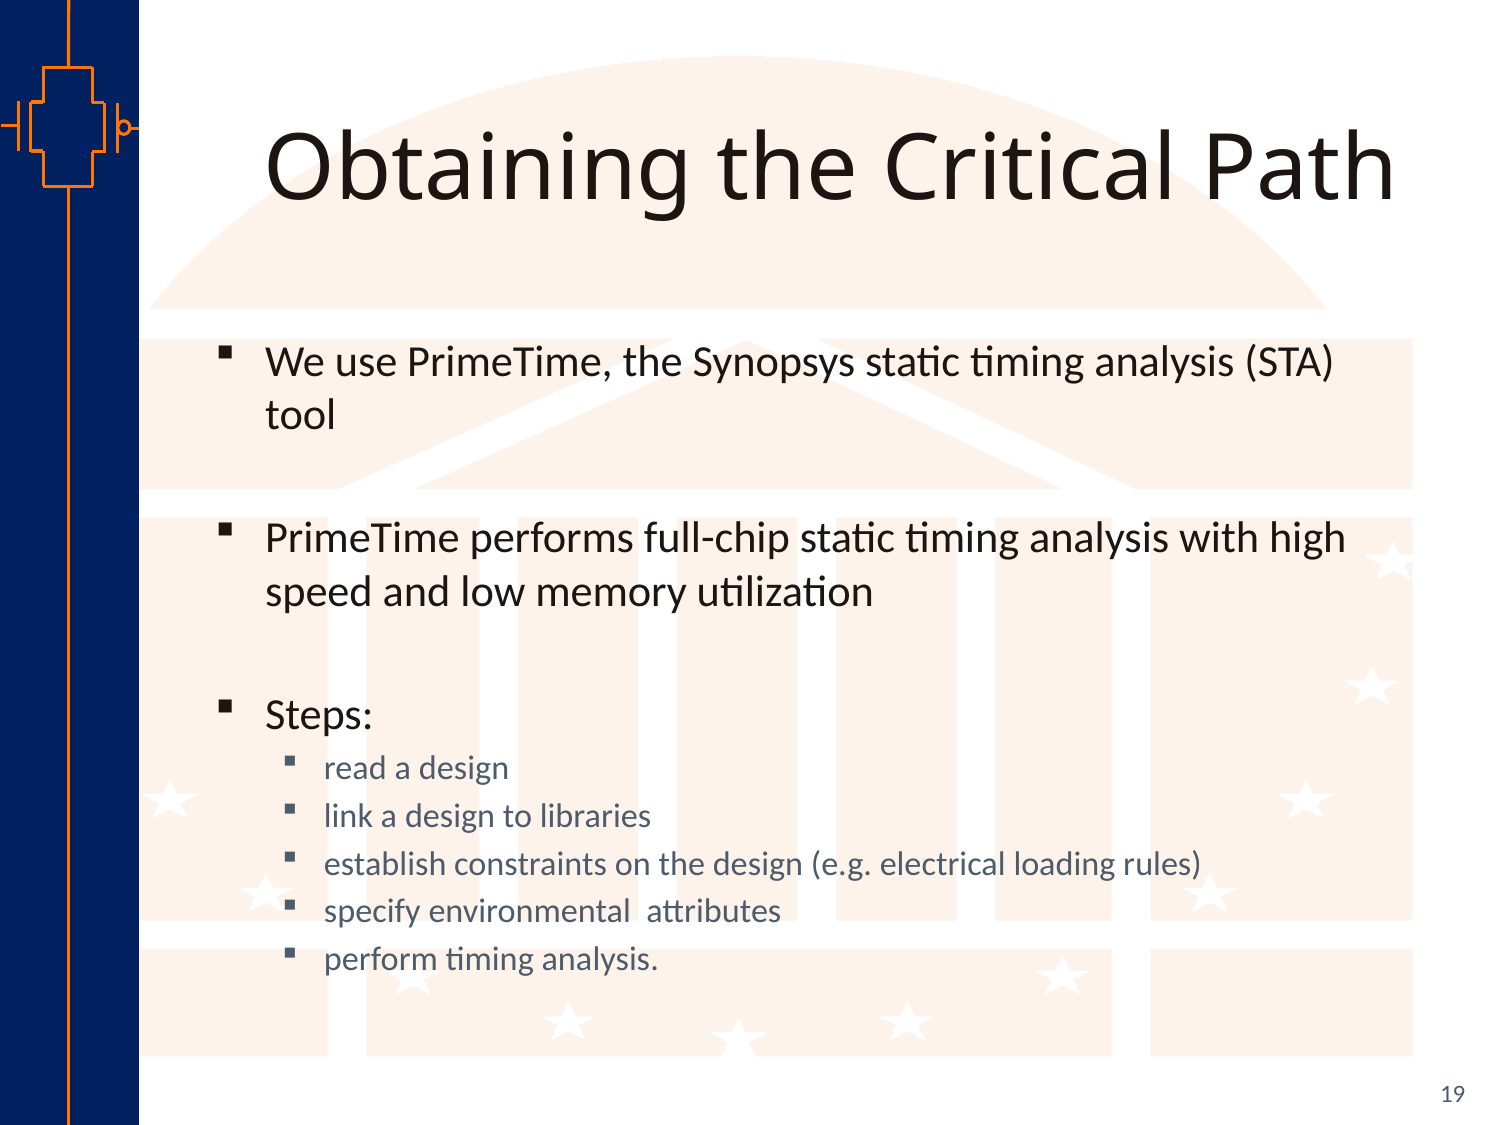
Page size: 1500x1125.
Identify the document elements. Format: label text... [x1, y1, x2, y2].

list We use PrimeTime, the Synopsys static timing analysis (STA) tool PrimeTime performs full-chip static timing analysis with high speed and low memory utilization Steps: read a design link a design to libraries establish constraints on the design (e.g. electrical loading rules) specify environmental attributes perform timing analysis. [199, 262, 1426, 988]
slide_number 19 [1425, 1062, 1488, 1123]
title Obtaining the Critical Path [199, 37, 1464, 226]
